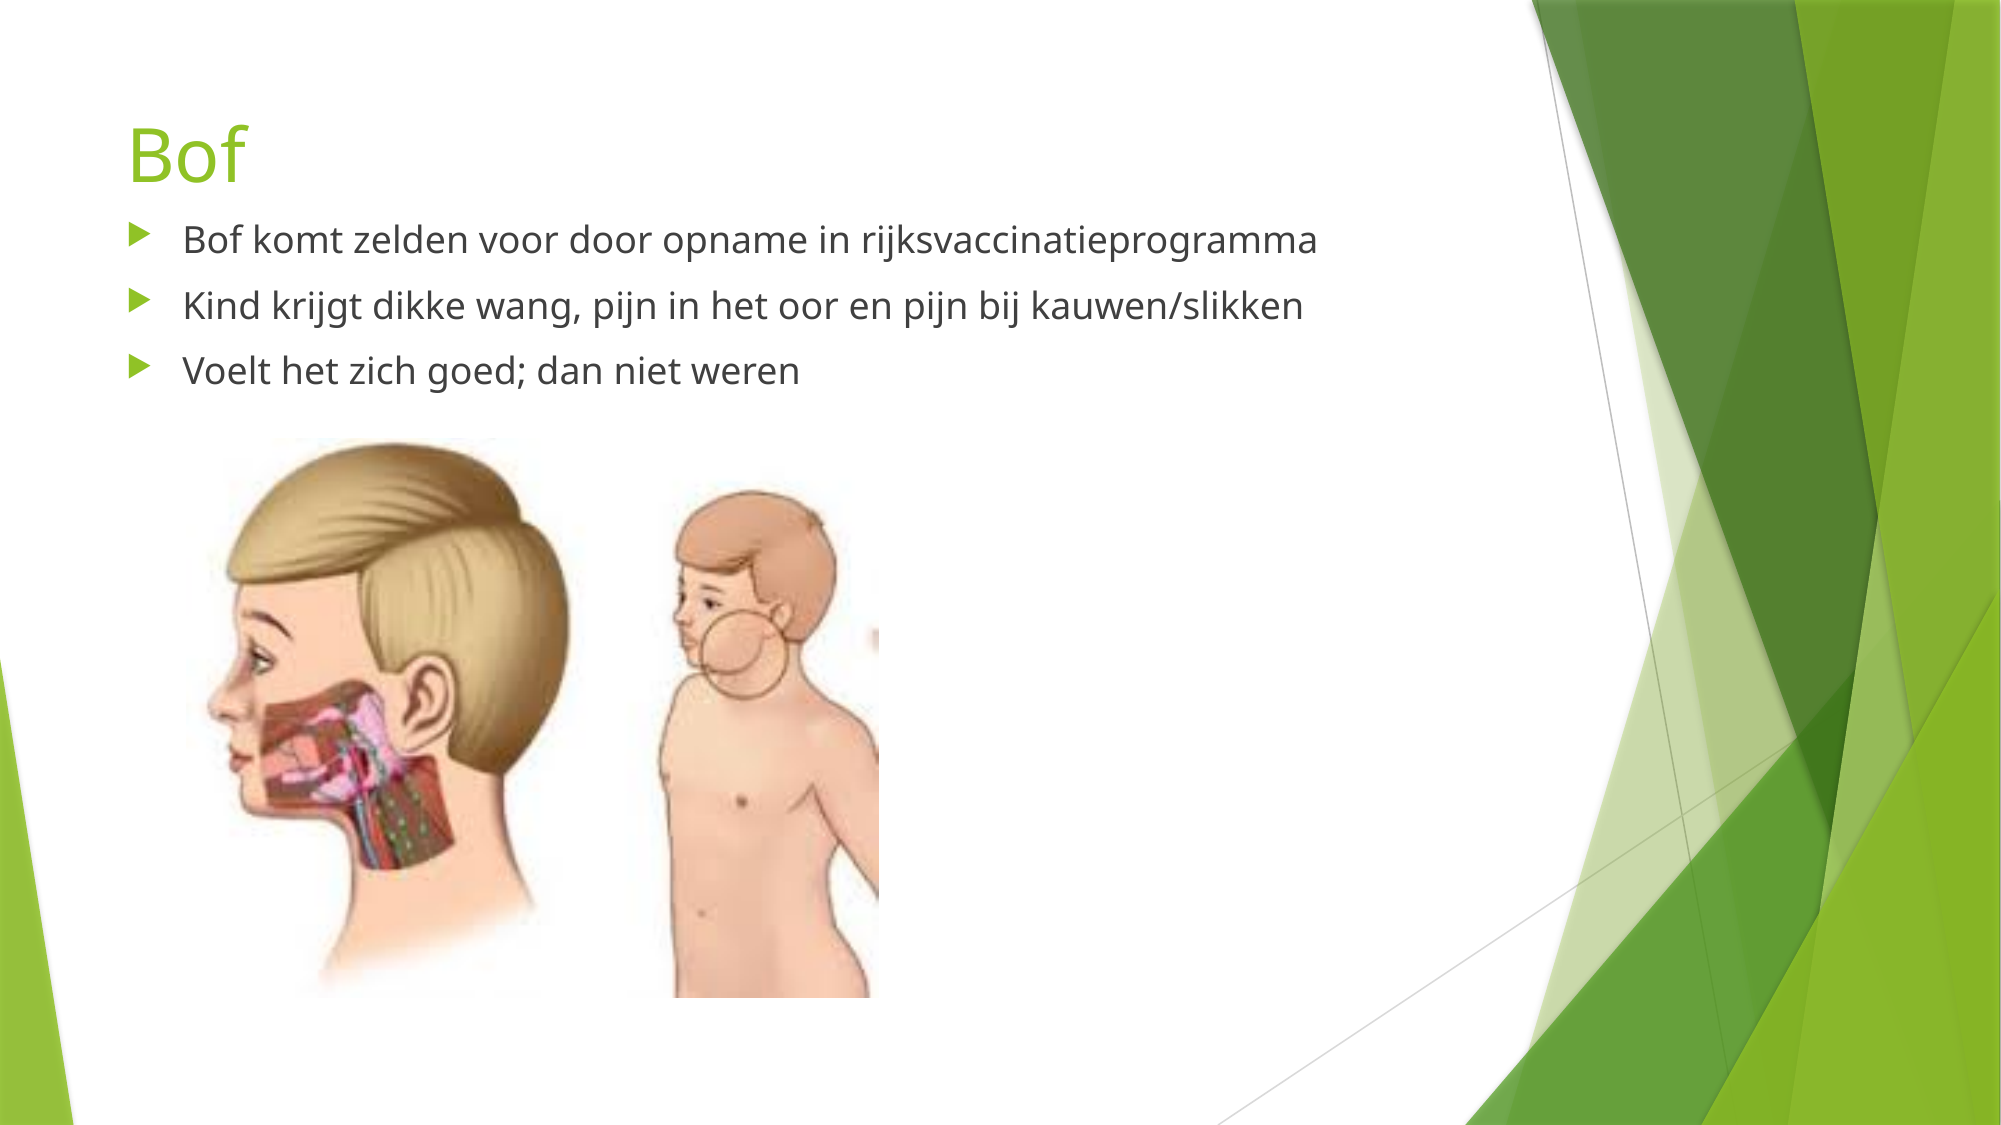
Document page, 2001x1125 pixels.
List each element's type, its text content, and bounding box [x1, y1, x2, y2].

list Bof komt zelden voor door opname in rijksvaccinatieprogramma Kind krijgt dikke wang, pijn in het oor en pijn bij kauwen/slikken Voelt het zich goed; dan niet weren [111, 208, 1522, 845]
title Bof [111, 99, 1522, 208]
picture [185, 438, 879, 999]
